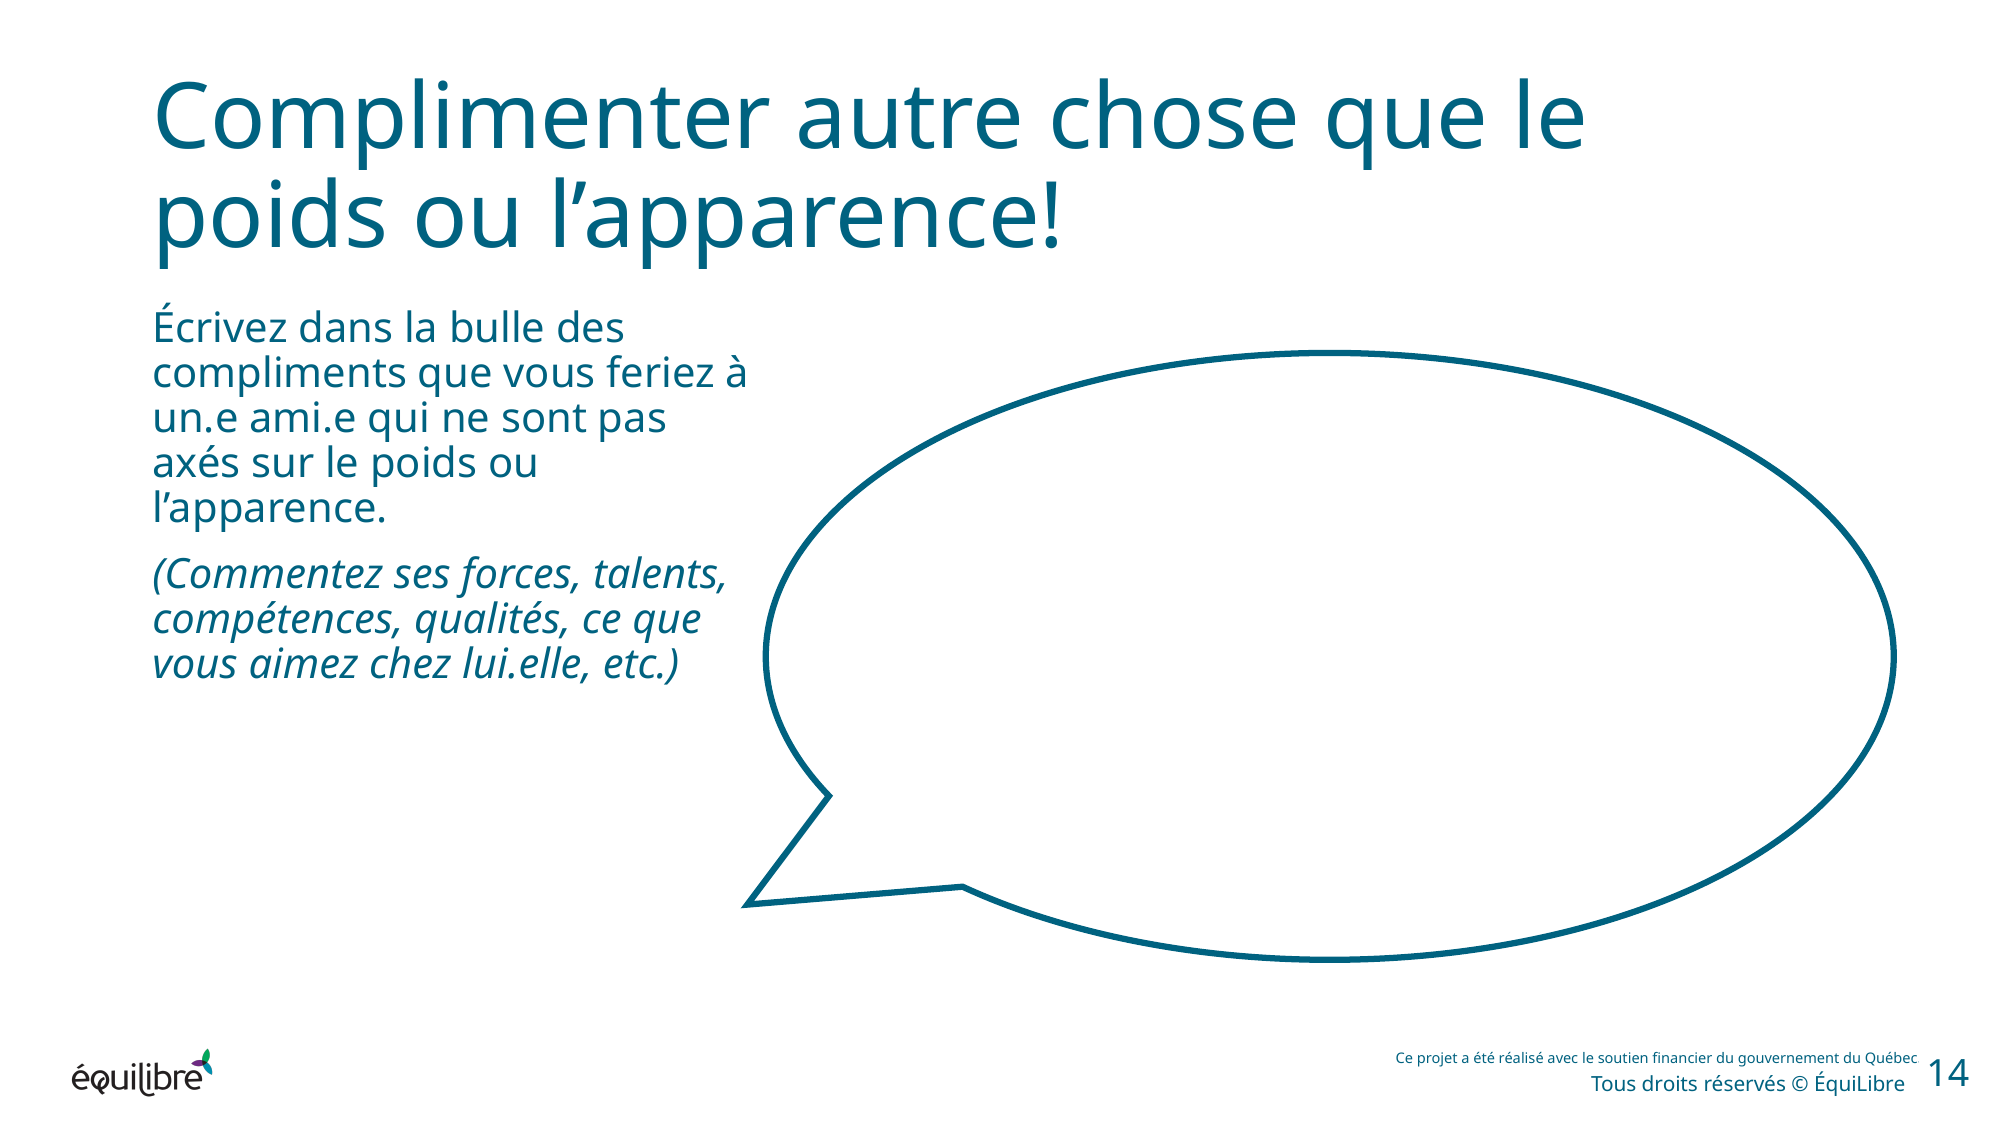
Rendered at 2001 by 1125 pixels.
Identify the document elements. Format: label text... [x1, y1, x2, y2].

list Écrivez dans la bulle des compliments que vous feriez à un.e ami.e qui ne sont pas axés sur le poids ou l’apparence. (Commentez ses forces, talents, compétences, qualités, ce que vous aimez chez lui.elle, etc.) [137, 299, 766, 1014]
picture [1826, 1055, 1833, 1063]
picture [1781, 1055, 1786, 1063]
picture [1632, 1055, 1638, 1063]
text_box [766, 351, 1895, 961]
picture [1432, 1055, 1437, 1063]
picture [1804, 1055, 1815, 1063]
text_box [1914, 1040, 1993, 1105]
title Complimenter autre chose que le poids ou l’apparence! [137, 59, 1863, 278]
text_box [1911, 1040, 1990, 1103]
picture [1834, 1053, 1839, 1062]
picture [1662, 1055, 1669, 1063]
picture [1605, 1055, 1610, 1063]
picture [63, 1036, 221, 1125]
picture [1505, 1055, 1511, 1063]
picture [1536, 1055, 1542, 1063]
picture [1679, 1055, 1685, 1063]
picture [1787, 1055, 1794, 1063]
picture [1439, 1055, 1443, 1066]
